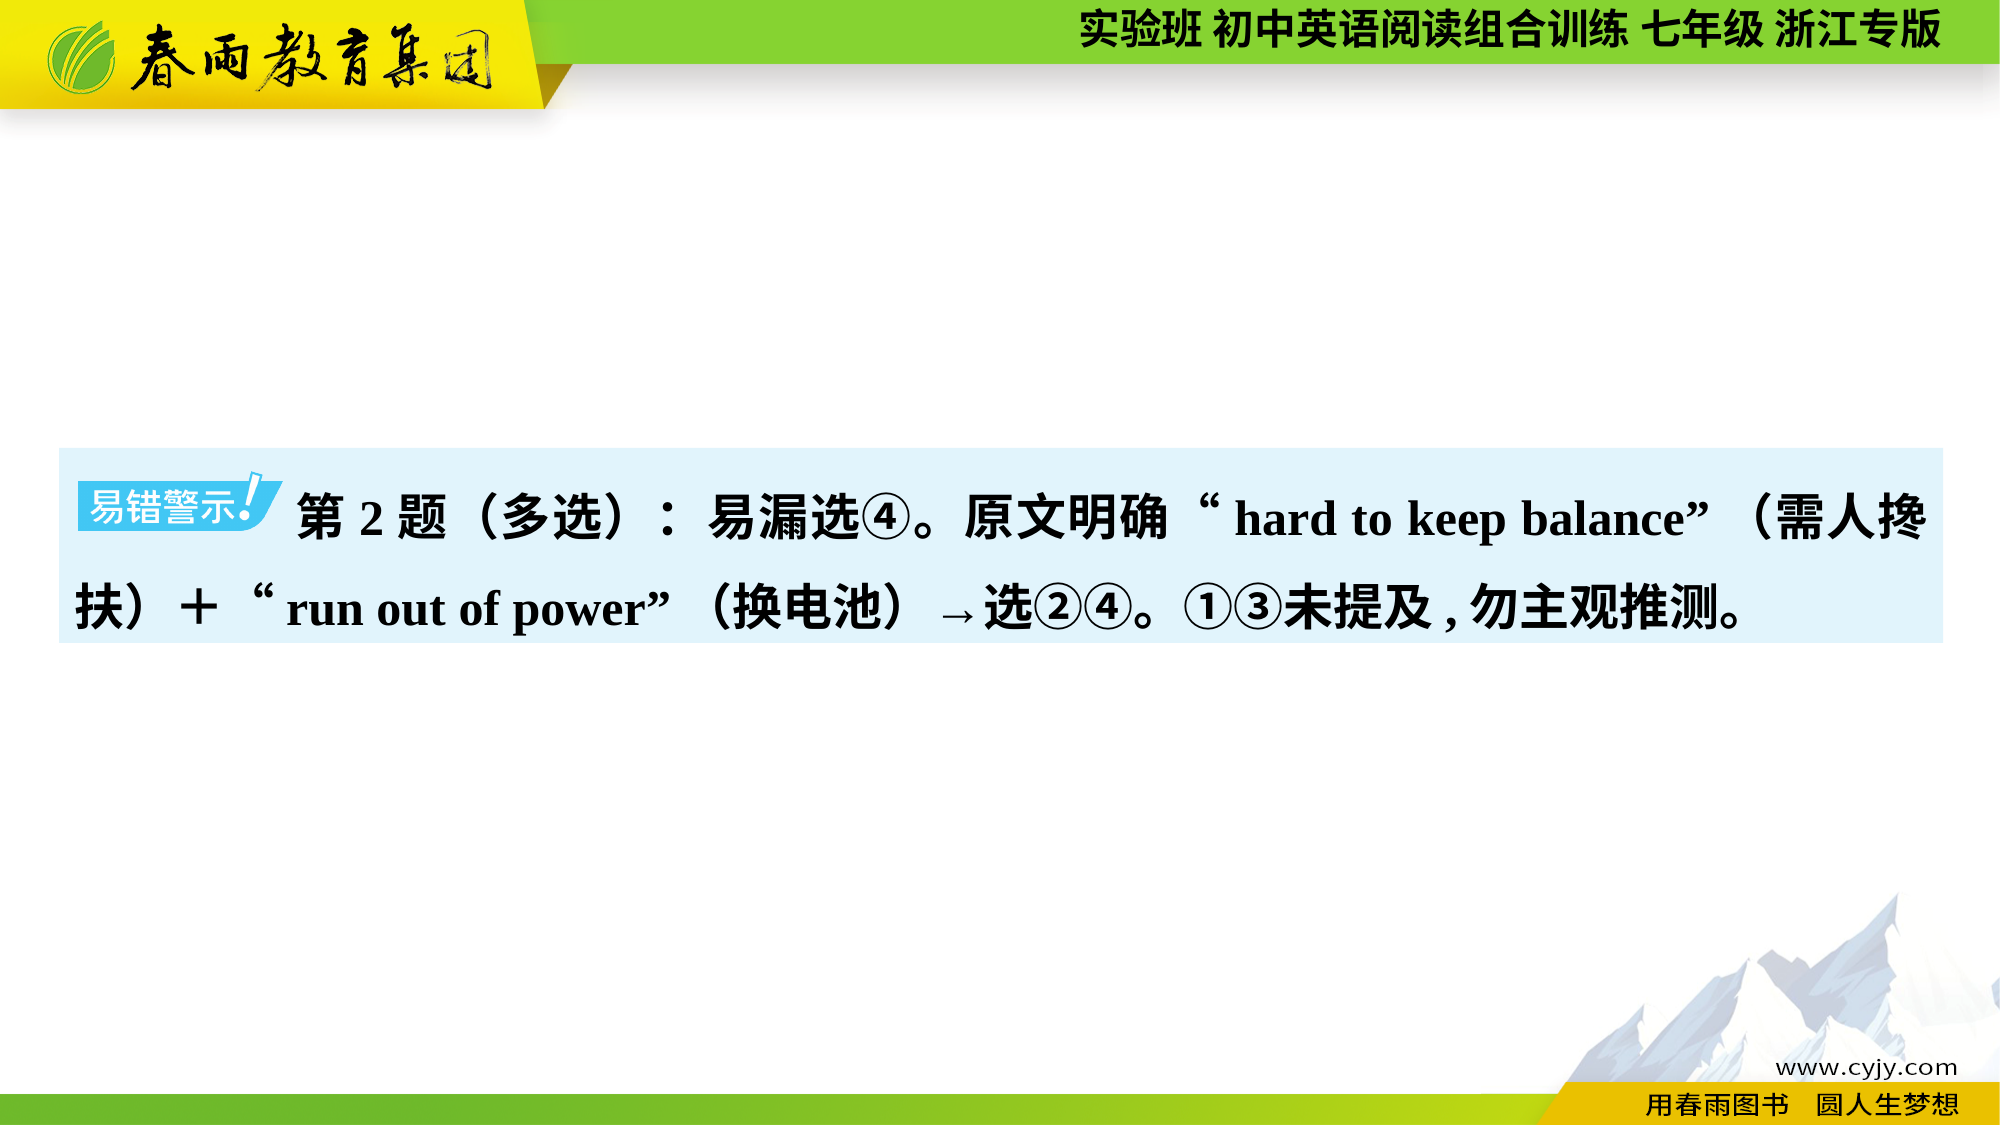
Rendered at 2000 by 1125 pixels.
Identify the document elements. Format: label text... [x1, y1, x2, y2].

picture [0, 0, 2000, 1125]
text_box 第2题（多选）：易漏选④。原文明确“hard to keep balance”（需人搀扶）＋“run out of power”（换电池）→选②④。①③未提及,勿主观推测。 [59, 447, 1944, 643]
